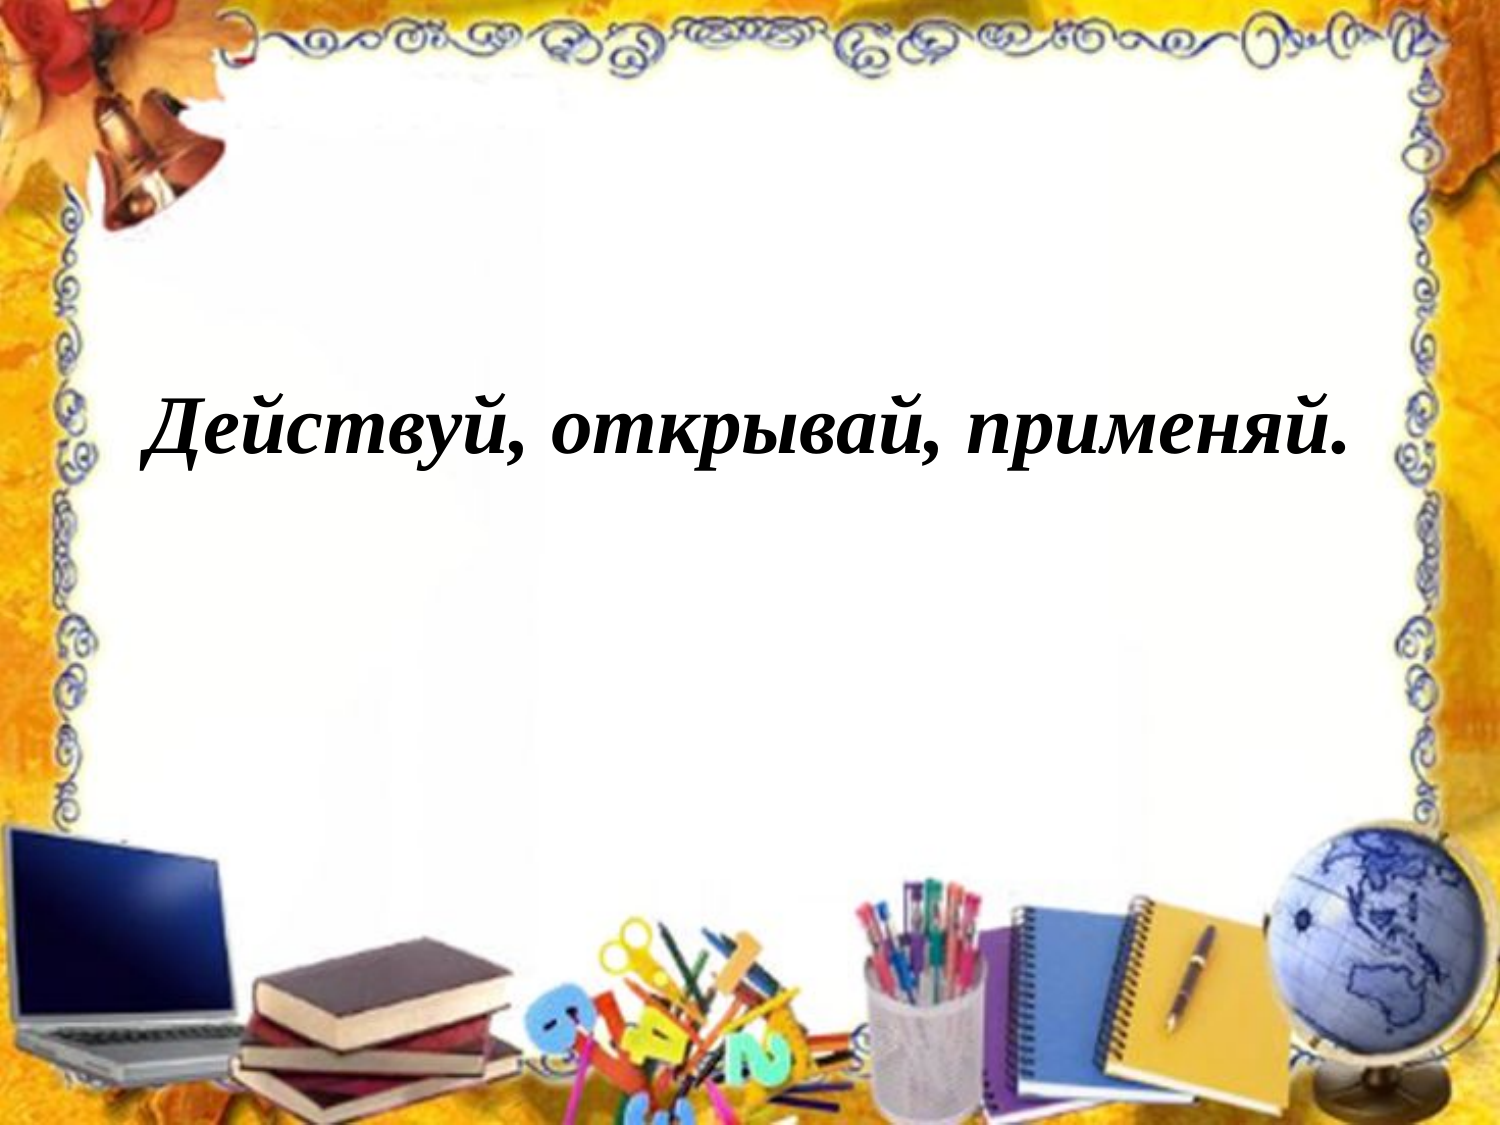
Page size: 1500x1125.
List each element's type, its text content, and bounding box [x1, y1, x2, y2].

title Действуй, открывай, применяй. [112, 349, 1388, 591]
picture [0, 0, 1500, 1125]
